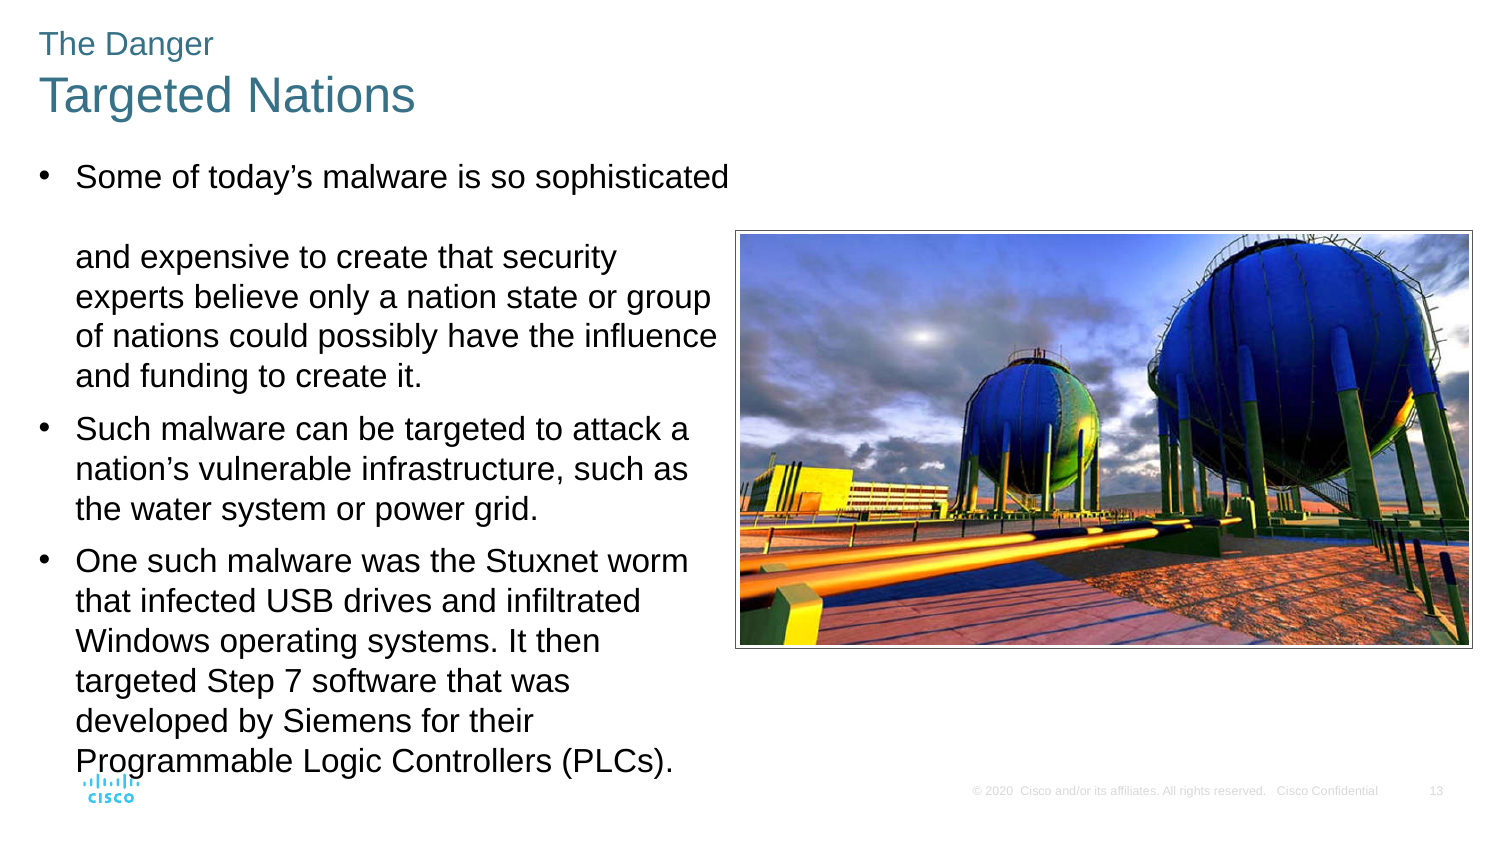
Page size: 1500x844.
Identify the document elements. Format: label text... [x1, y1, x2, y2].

list Some of today’s malware is so sophisticated and expensive to create that security experts believe only a nation state or group of nations could possibly have the influence and funding to create it. Such malware can be targeted to attack a nation’s vulnerable infrastructure, such as the water system or power grid. One such malware was the Stuxnet worm that infected USB drives and infiltrated Windows operating systems. It then targeted Step 7 software that was developed by Siemens for their Programmable Logic Controllers (PLCs). [23, 147, 762, 785]
picture [734, 229, 1473, 649]
text_box The Danger Targeted Nations [23, 10, 1500, 135]
